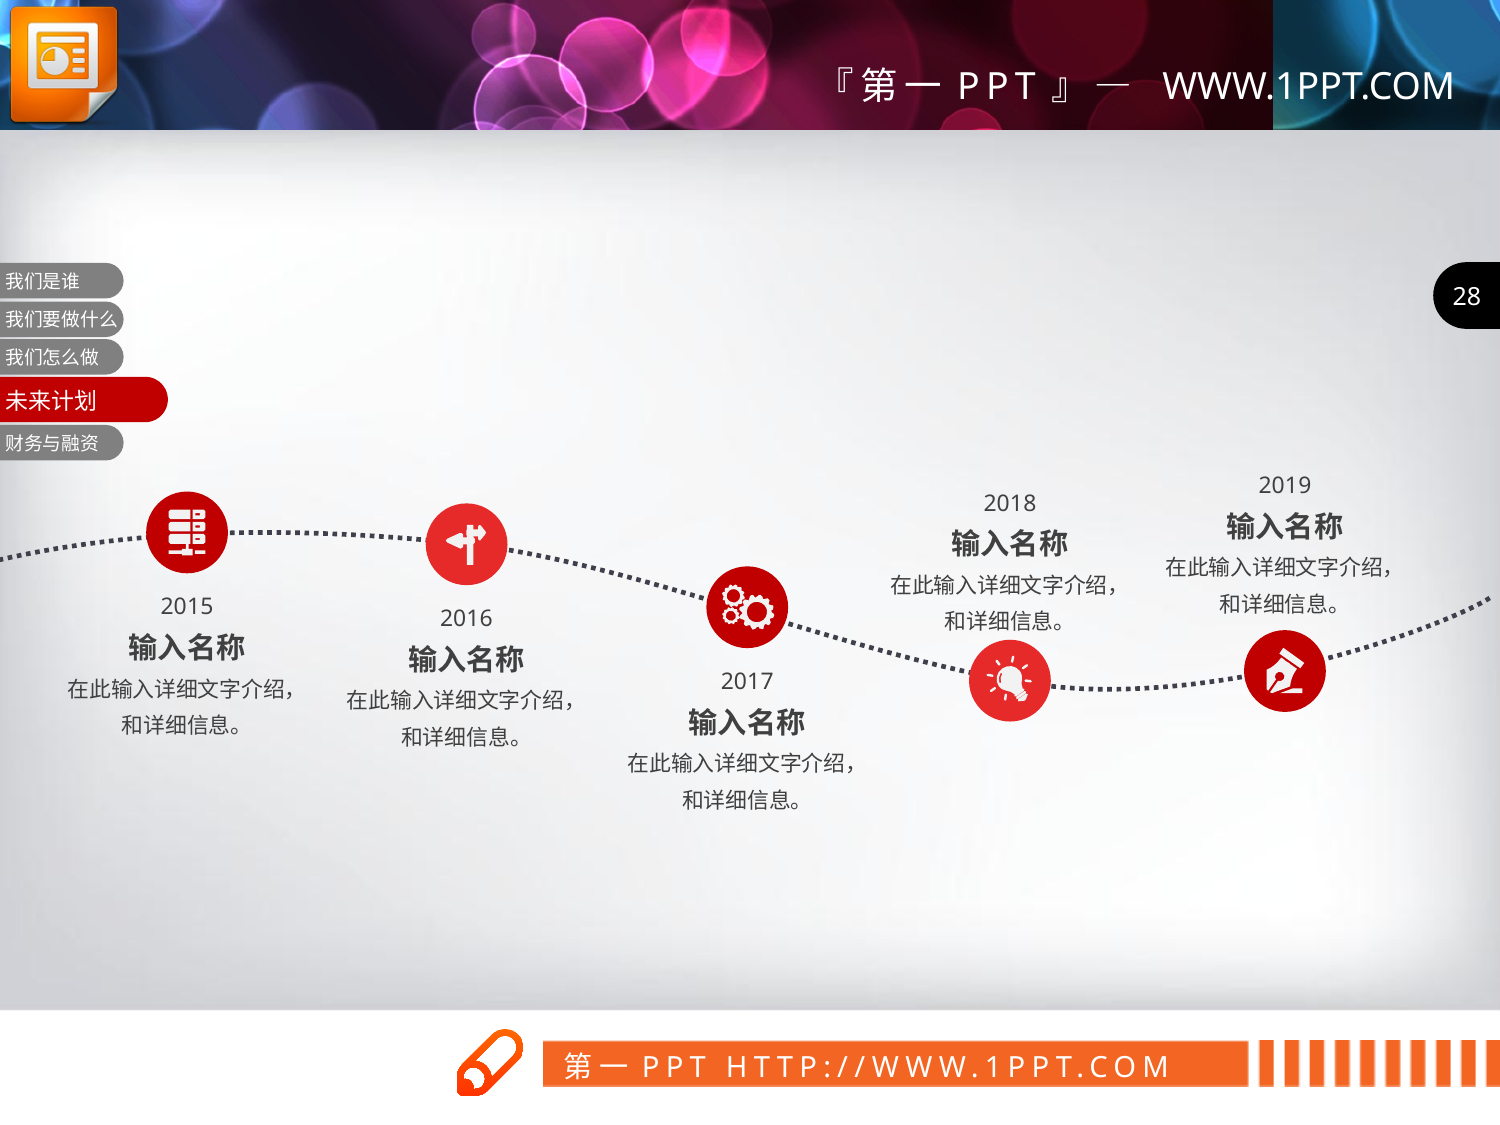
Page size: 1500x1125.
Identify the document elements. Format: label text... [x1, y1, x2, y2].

picture [0, 0, 1500, 1012]
text_box 2018 输入名称 在此输入详细文字介绍， 和详细信息。 [875, 472, 1145, 642]
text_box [145, 491, 229, 574]
text_box 2016 输入名称 在此输入详细文字介绍， 和详细信息。 [332, 588, 602, 758]
text_box 2019 输入名称 在此输入详细文字介绍， 和详细信息。 [1150, 454, 1420, 624]
text_box 我们怎么做 [0, 339, 142, 375]
text_box 28 [1437, 262, 1500, 329]
text_box [793, 582, 964, 671]
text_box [425, 503, 508, 586]
text_box 未来计划 [0, 379, 204, 421]
text_box 2015 输入名称 在此输入详细文字介绍， 和详细信息。 [52, 576, 322, 746]
picture [543, 1040, 1500, 1087]
text_box [513, 550, 701, 598]
text_box 我们要做什么 [0, 301, 142, 337]
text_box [1243, 629, 1327, 713]
text_box [0, 537, 140, 568]
text_box [233, 532, 420, 575]
text_box 我们是谁 [0, 262, 142, 299]
text_box [1433, 280, 1437, 311]
text_box 2017 输入名称 在此输入详细文字介绍， 和详细信息。 [612, 651, 882, 821]
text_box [706, 566, 789, 649]
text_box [968, 639, 1052, 722]
text_box 财务与融资 [0, 424, 142, 461]
text_box [1054, 590, 1490, 690]
